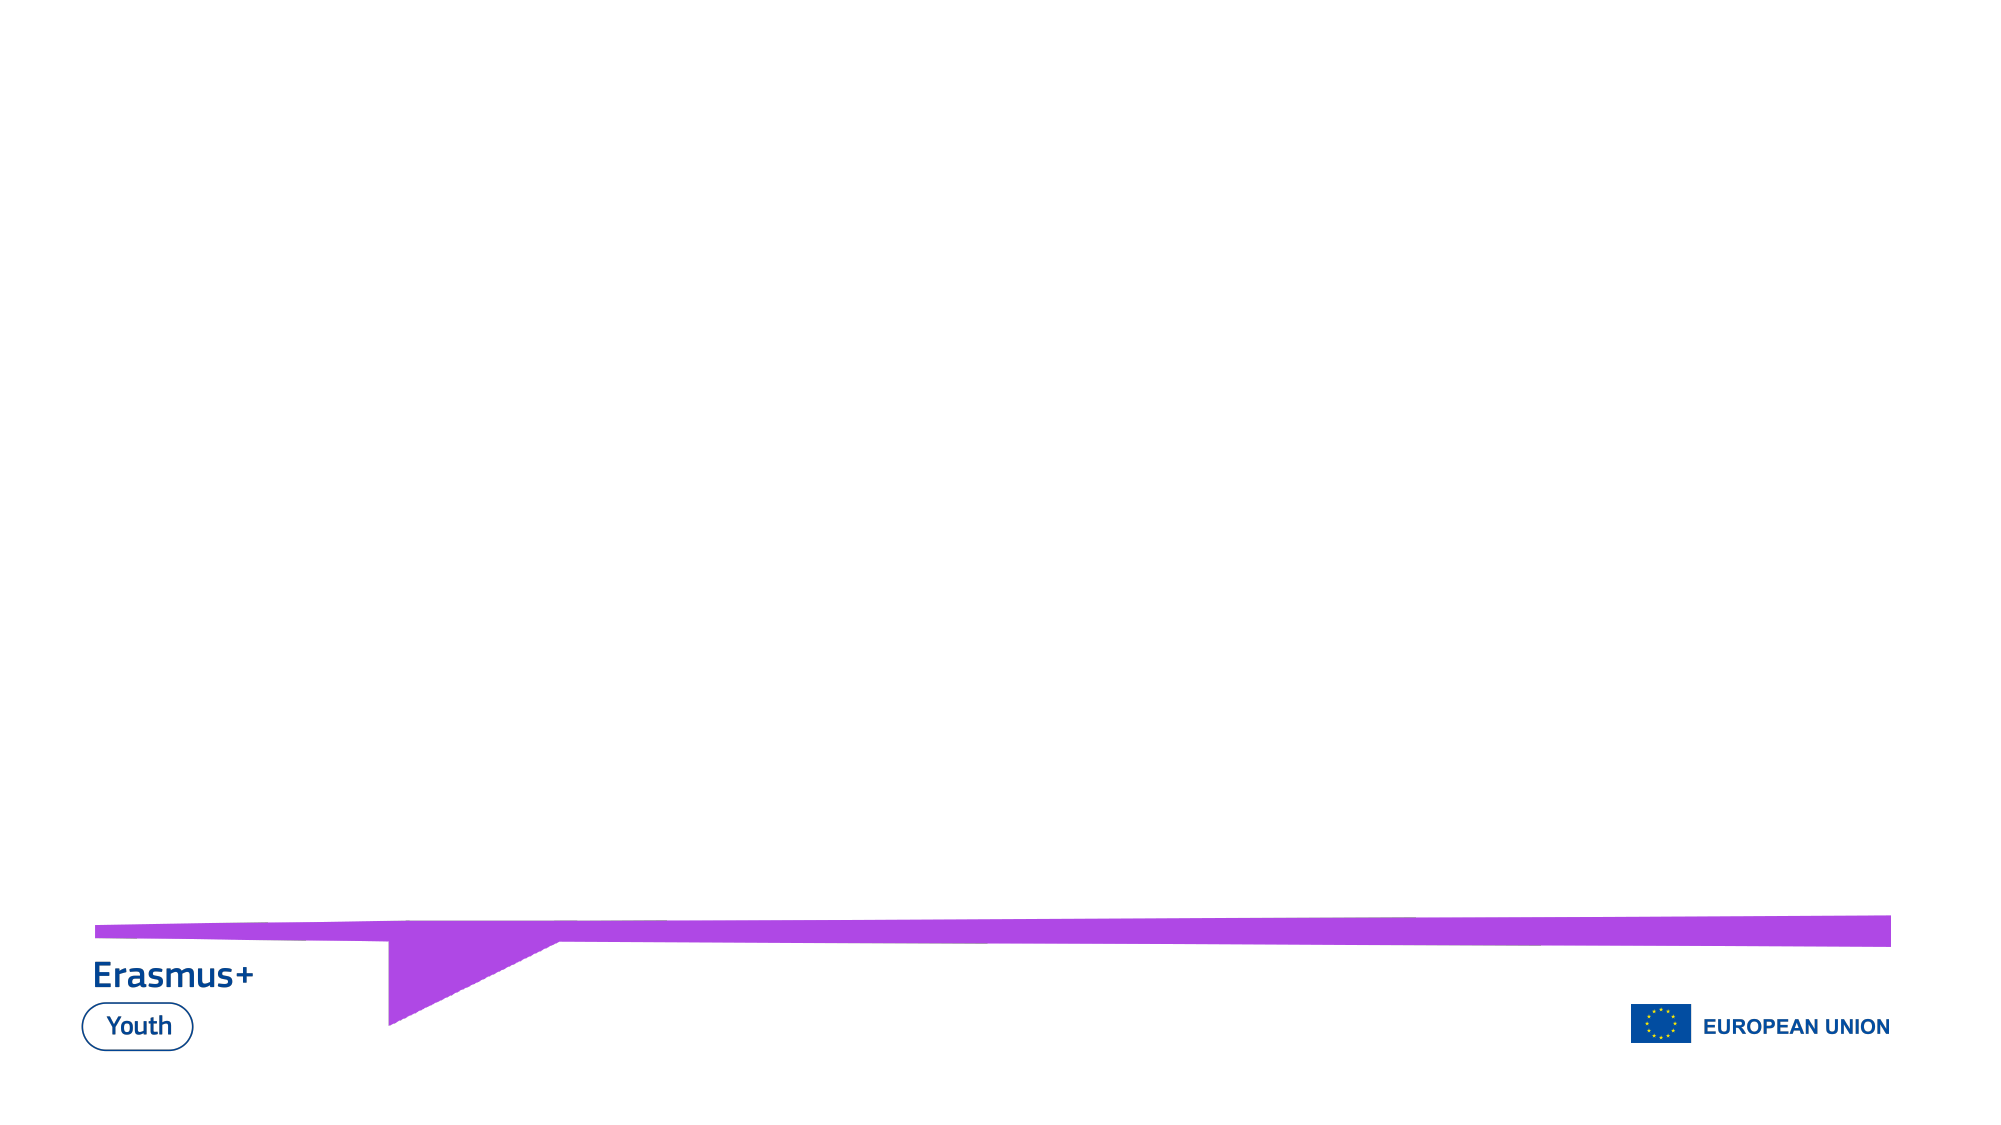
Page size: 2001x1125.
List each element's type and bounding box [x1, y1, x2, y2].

picture [41, 915, 1891, 1074]
